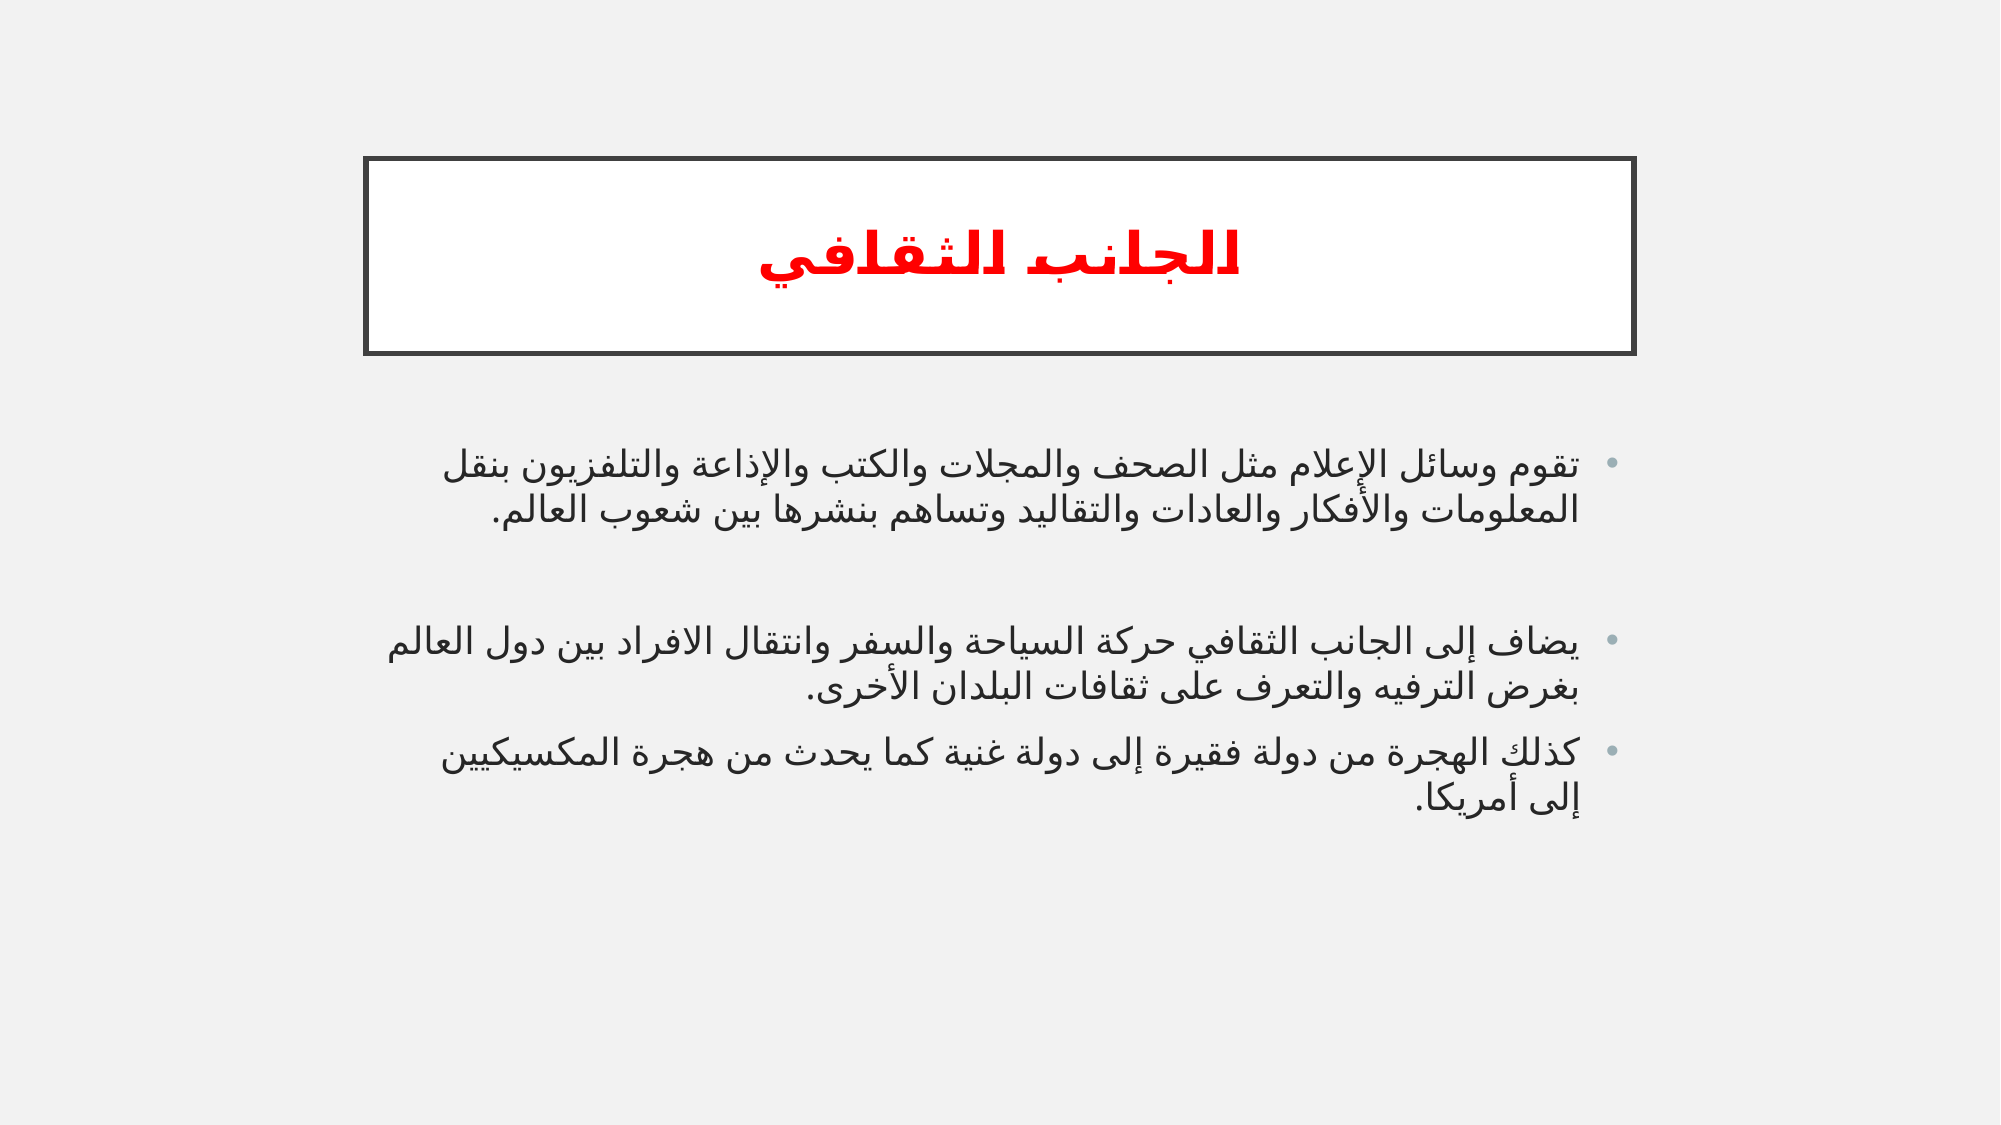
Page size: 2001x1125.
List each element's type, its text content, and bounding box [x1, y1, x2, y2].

list تقوم وسائل الإعلام مثل الصحف والمجلات والكتب والإذاعة والتلفزيون بنقل المعلومات والأفكار والعادات والتقاليد وتساهم بنشرها بين شعوب العالم. يضاف إلى الجانب الثقافي حركة السياحة والسفر وانتقال الافراد بين دول العالم بغرض الترفيه والتعرف على ثقافات البلدان الأخرى. كذلك الهجرة من دولة فقيرة إلى دولة غنية كما يحدث من هجرة المكسيكيين إلى أمريكا. [366, 432, 1634, 942]
title الجانب الثقافي [363, 156, 1637, 356]
